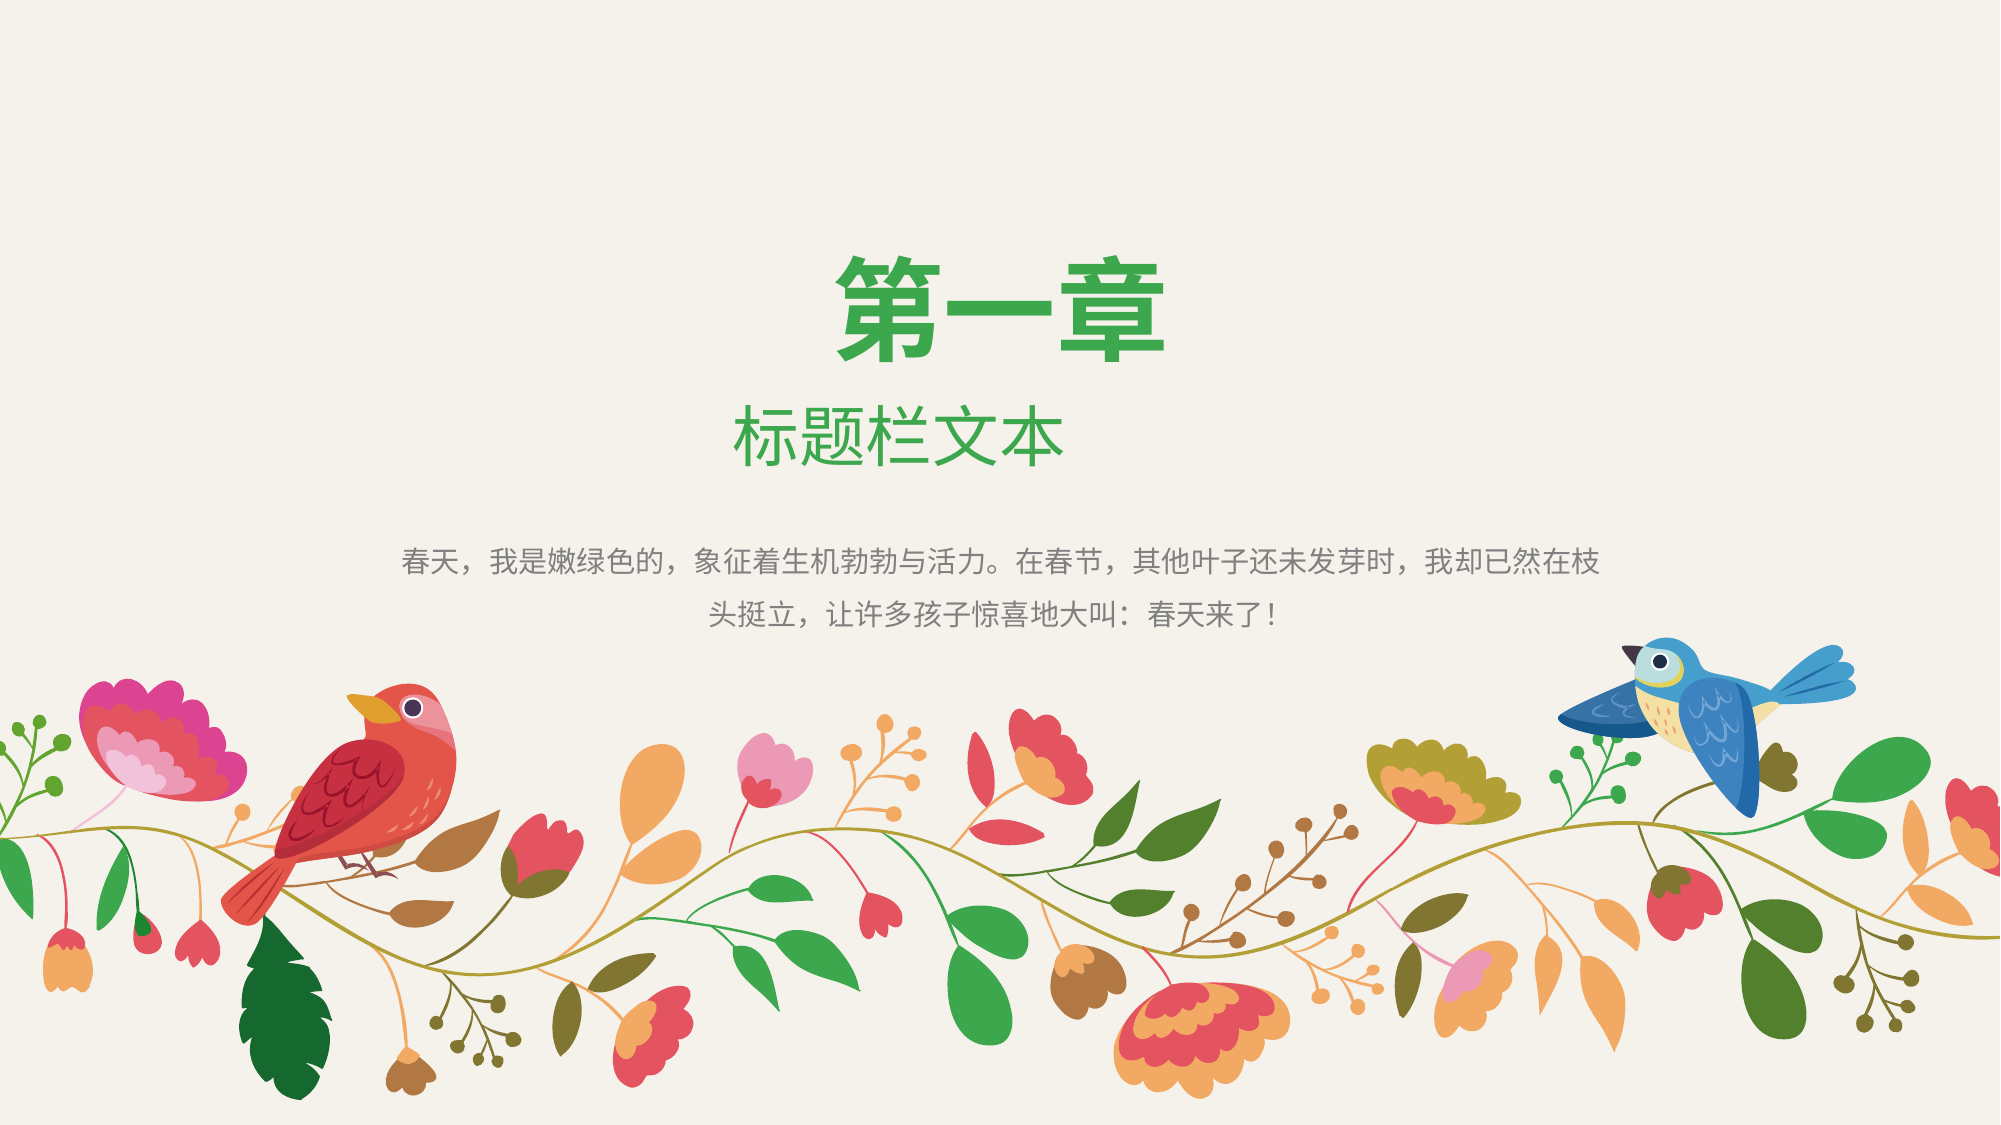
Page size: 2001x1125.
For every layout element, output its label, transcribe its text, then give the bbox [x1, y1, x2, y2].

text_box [0, 479, 1984, 1125]
text_box 标题栏文本 [717, 387, 1082, 479]
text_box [220, 681, 457, 931]
text_box 第一章 [816, 232, 1184, 383]
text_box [1554, 626, 1865, 819]
